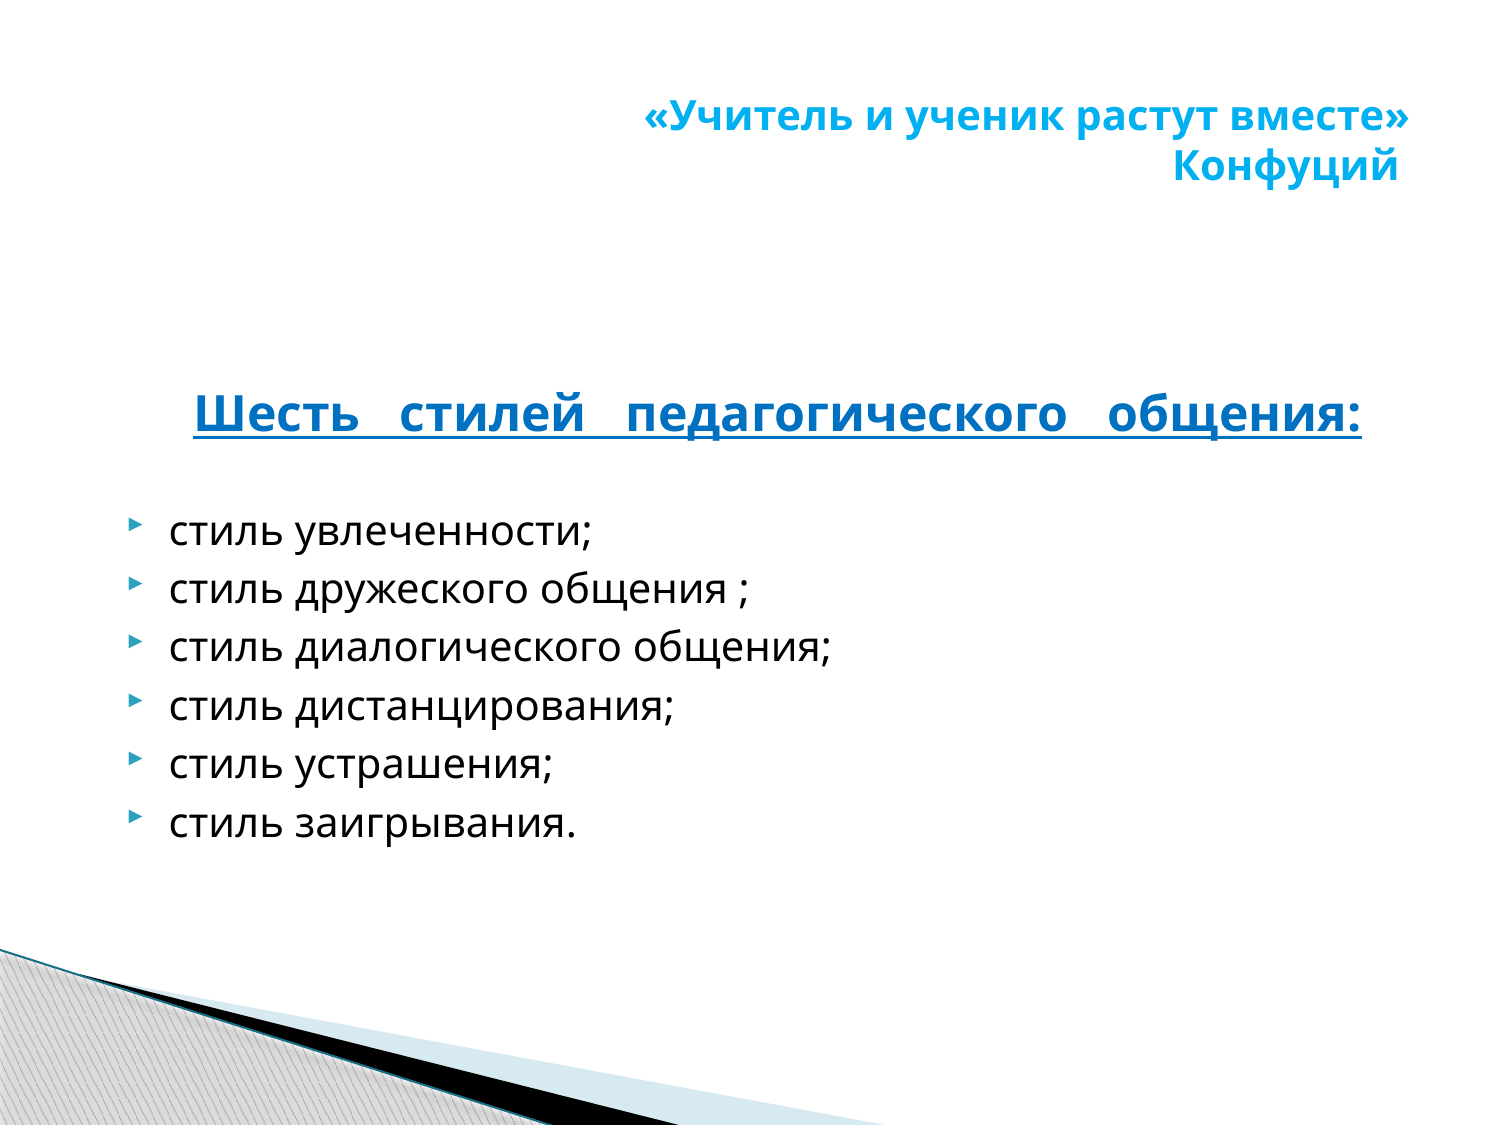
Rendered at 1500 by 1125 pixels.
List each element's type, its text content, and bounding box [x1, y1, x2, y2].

title «Учитель и ученик растут вместе» Конфуций [75, 45, 1425, 233]
list Шесть стилей педагогического общения: стиль увлеченности; стиль дружеского общения ; стиль диалогического общения; стиль дистанцирования; стиль устрашения; стиль заигрывания. [93, 257, 1444, 1001]
